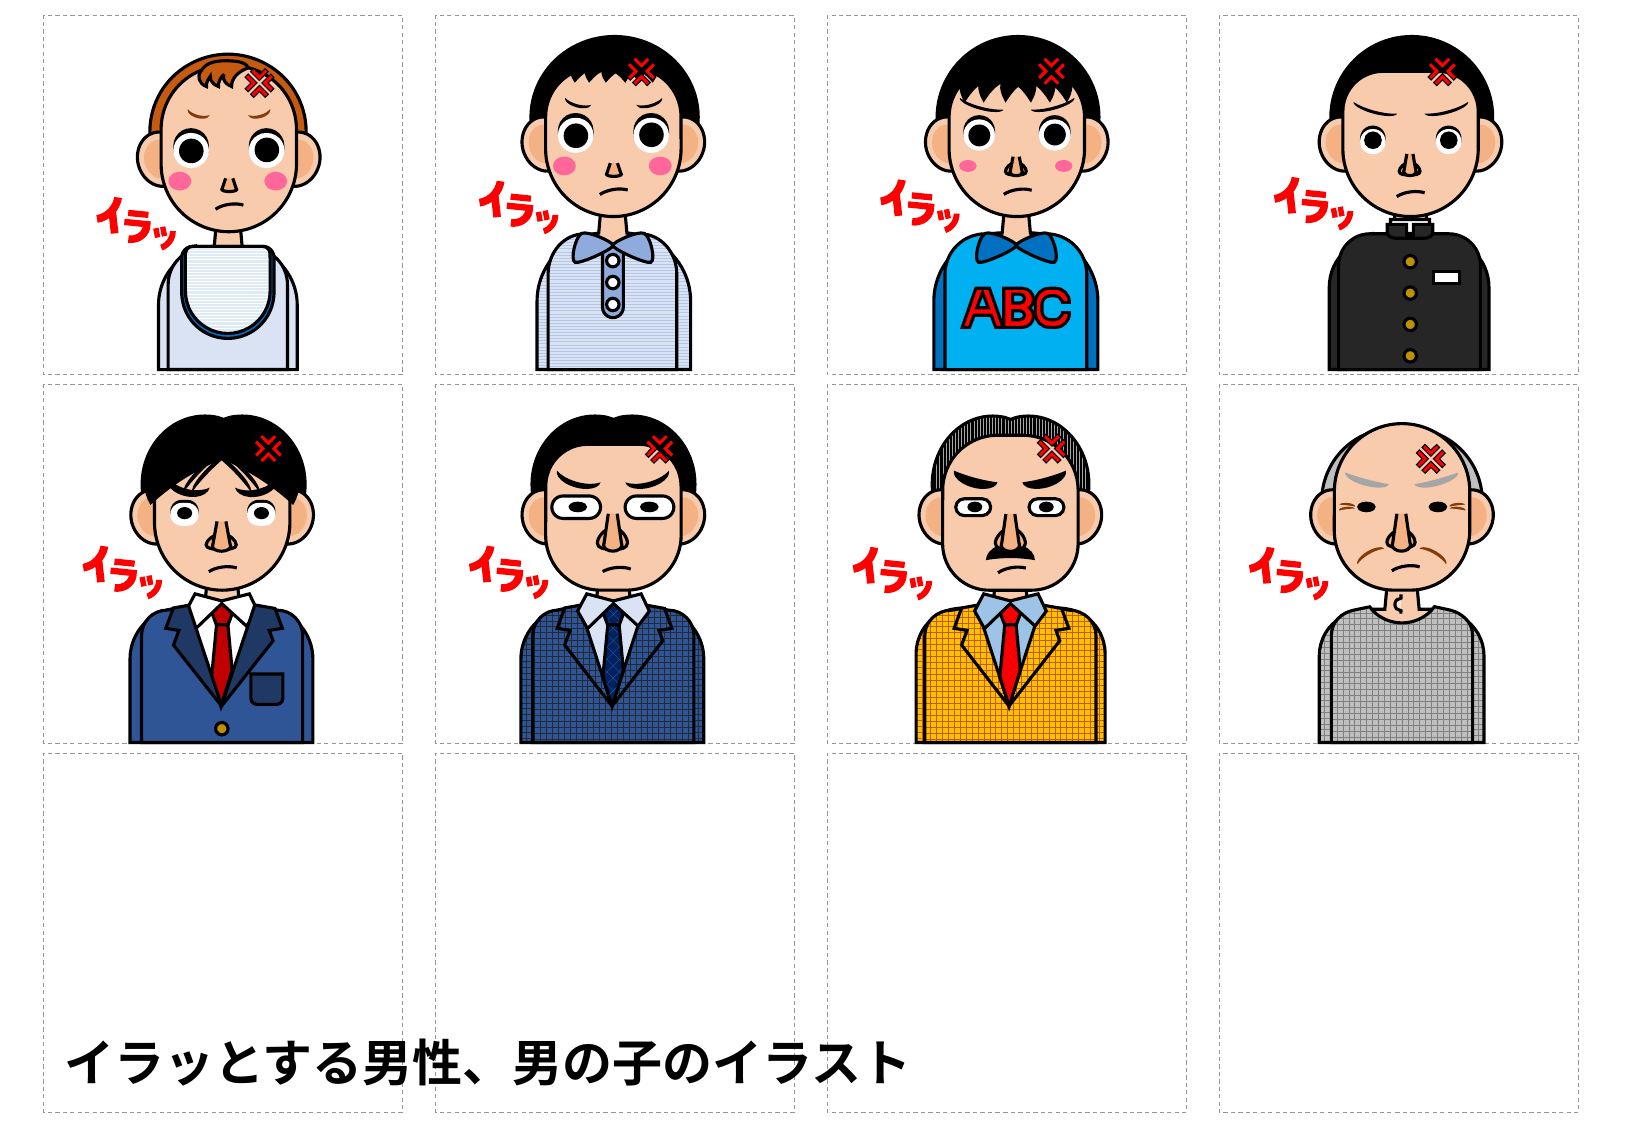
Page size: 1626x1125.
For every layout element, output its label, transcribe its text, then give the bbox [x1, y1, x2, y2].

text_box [880, 36, 1108, 370]
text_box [1249, 423, 1494, 743]
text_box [96, 54, 320, 370]
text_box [1273, 36, 1502, 370]
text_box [82, 416, 314, 743]
text_box イラッとする男性、男の子のイラスト [49, 1024, 927, 1100]
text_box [852, 416, 1106, 743]
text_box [469, 416, 705, 743]
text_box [479, 36, 705, 370]
